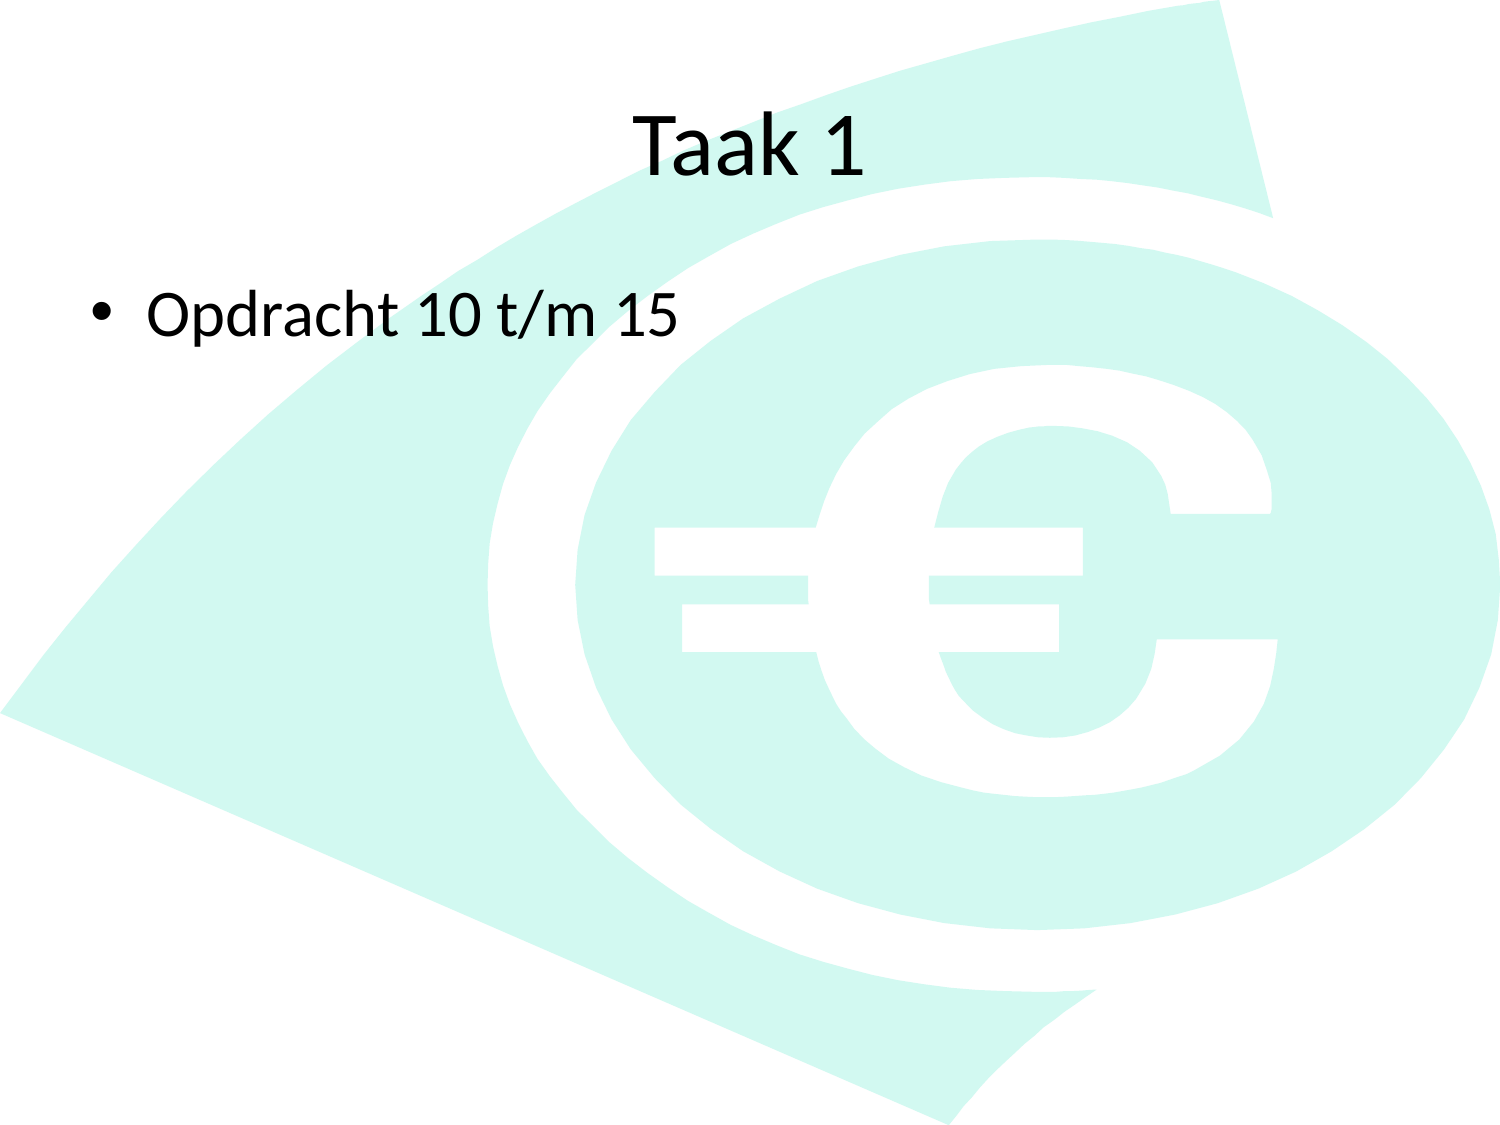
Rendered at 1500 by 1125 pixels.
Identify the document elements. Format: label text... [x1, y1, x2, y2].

title Taak 1 [75, 45, 1425, 233]
list Opdracht 10 t/m 15 [75, 262, 1425, 1005]
